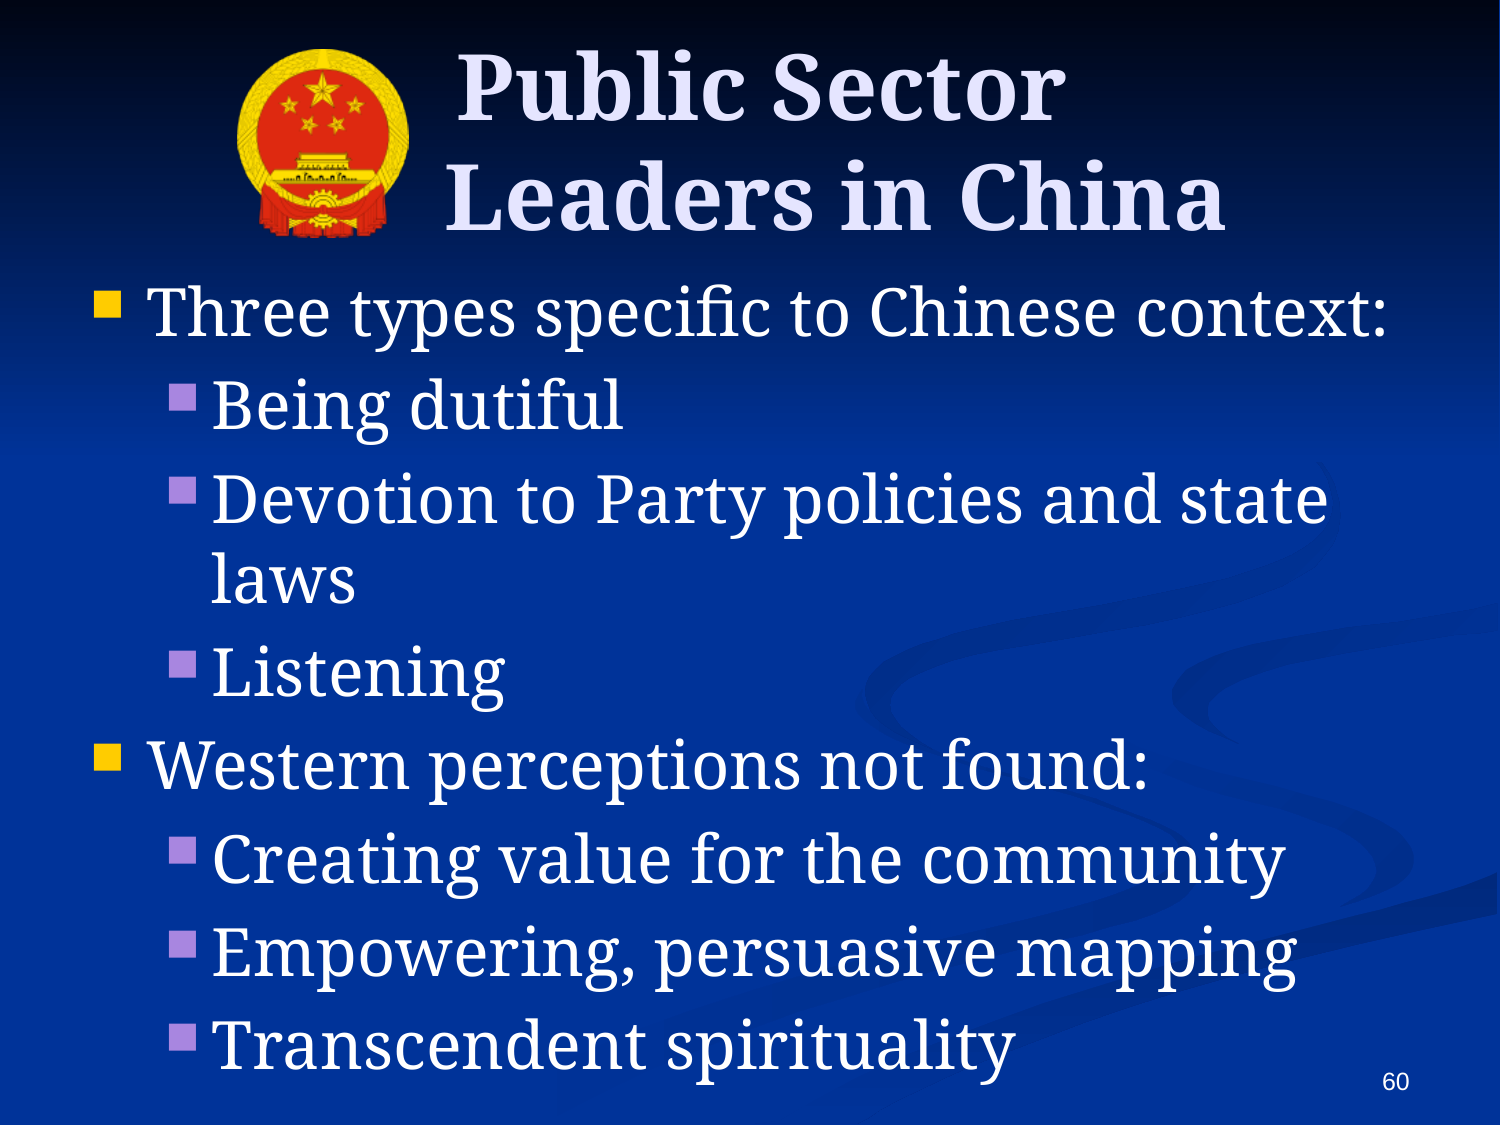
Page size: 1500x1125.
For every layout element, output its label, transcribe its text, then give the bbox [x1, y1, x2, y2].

title Public Sector Leaders in China [74, 44, 1426, 233]
list Three types specific to Chinese context: Being dutiful Devotion to Party policies and state laws Listening Western perceptions not found: Creating value for the community Empowering, persuasive mapping Transcendent spirituality [74, 262, 1426, 1038]
slide_number 60 [1074, 1024, 1426, 1104]
picture [237, 49, 409, 238]
